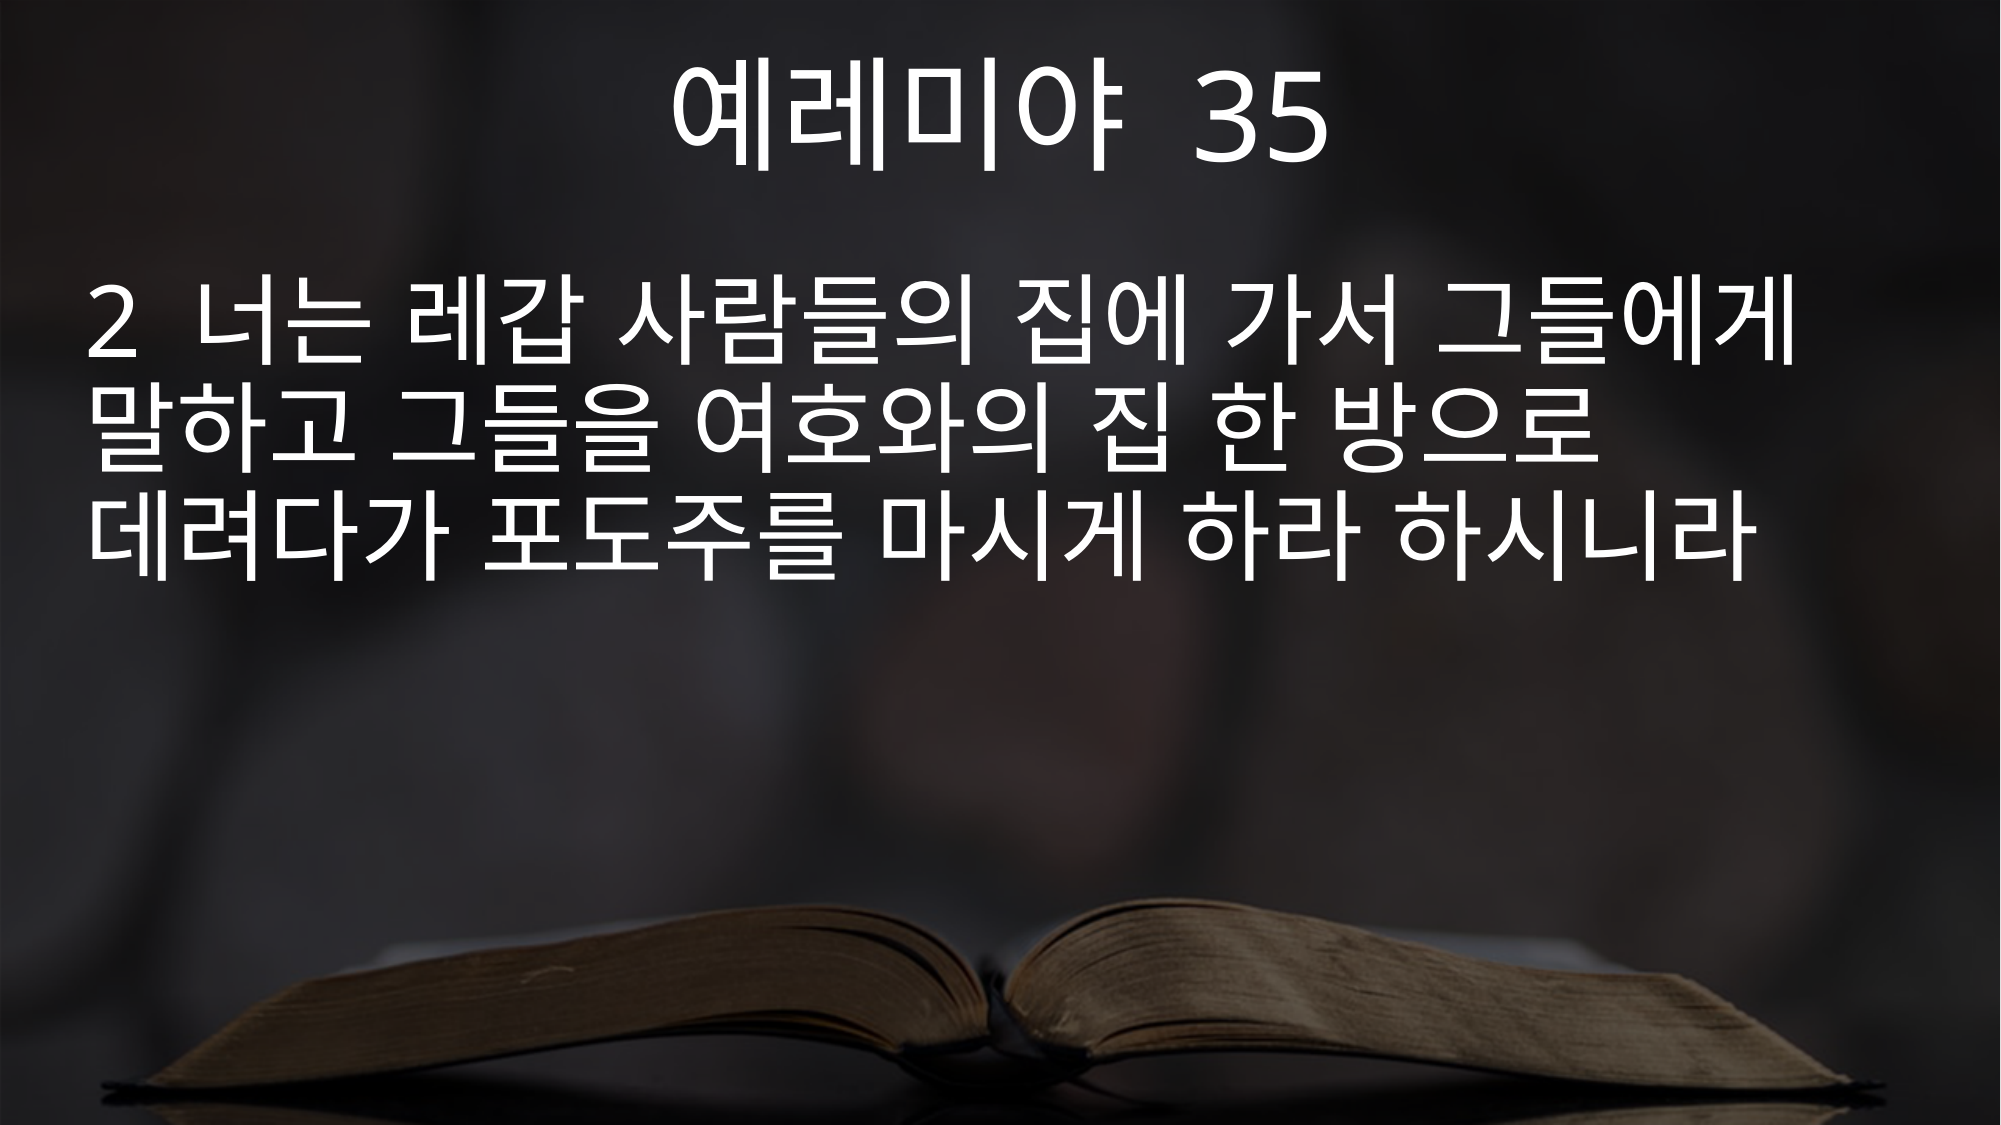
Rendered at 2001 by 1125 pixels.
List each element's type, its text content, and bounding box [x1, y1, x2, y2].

picture [0, 0, 2001, 1125]
footer 예레미야 35 [0, 32, 2000, 192]
list 2 너는 레갑 사람들의 집에 가서 그들에게 말하고 그들을 여호와의 집 한 방으로 데려다가 포도주를 마시게 하라 하시니라 [69, 263, 1953, 423]
